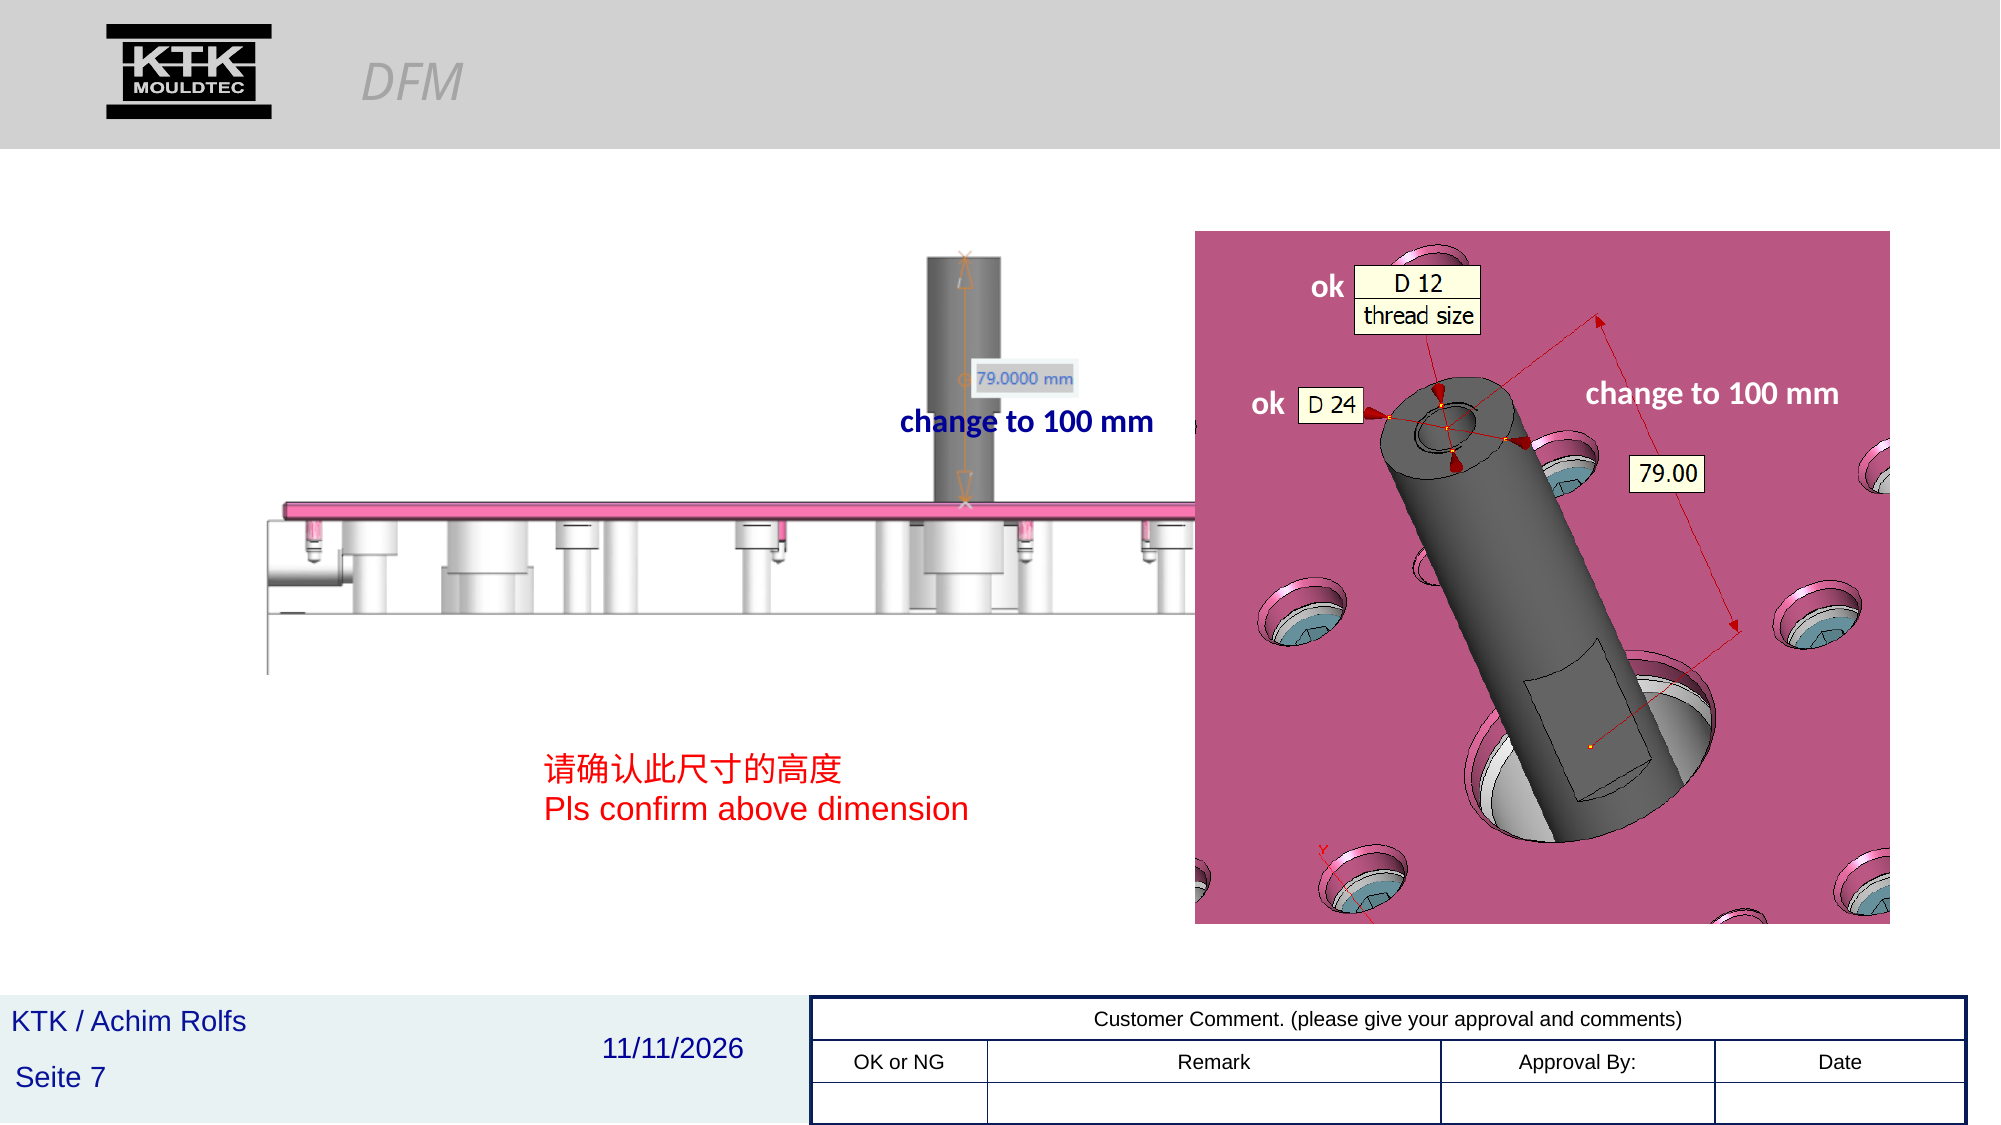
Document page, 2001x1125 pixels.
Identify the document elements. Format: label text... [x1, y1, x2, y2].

picture [172, 164, 1890, 925]
text_box 请确认此尺寸的高度 Pls confirm above dimension [528, 740, 1190, 835]
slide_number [550, 1021, 796, 1101]
